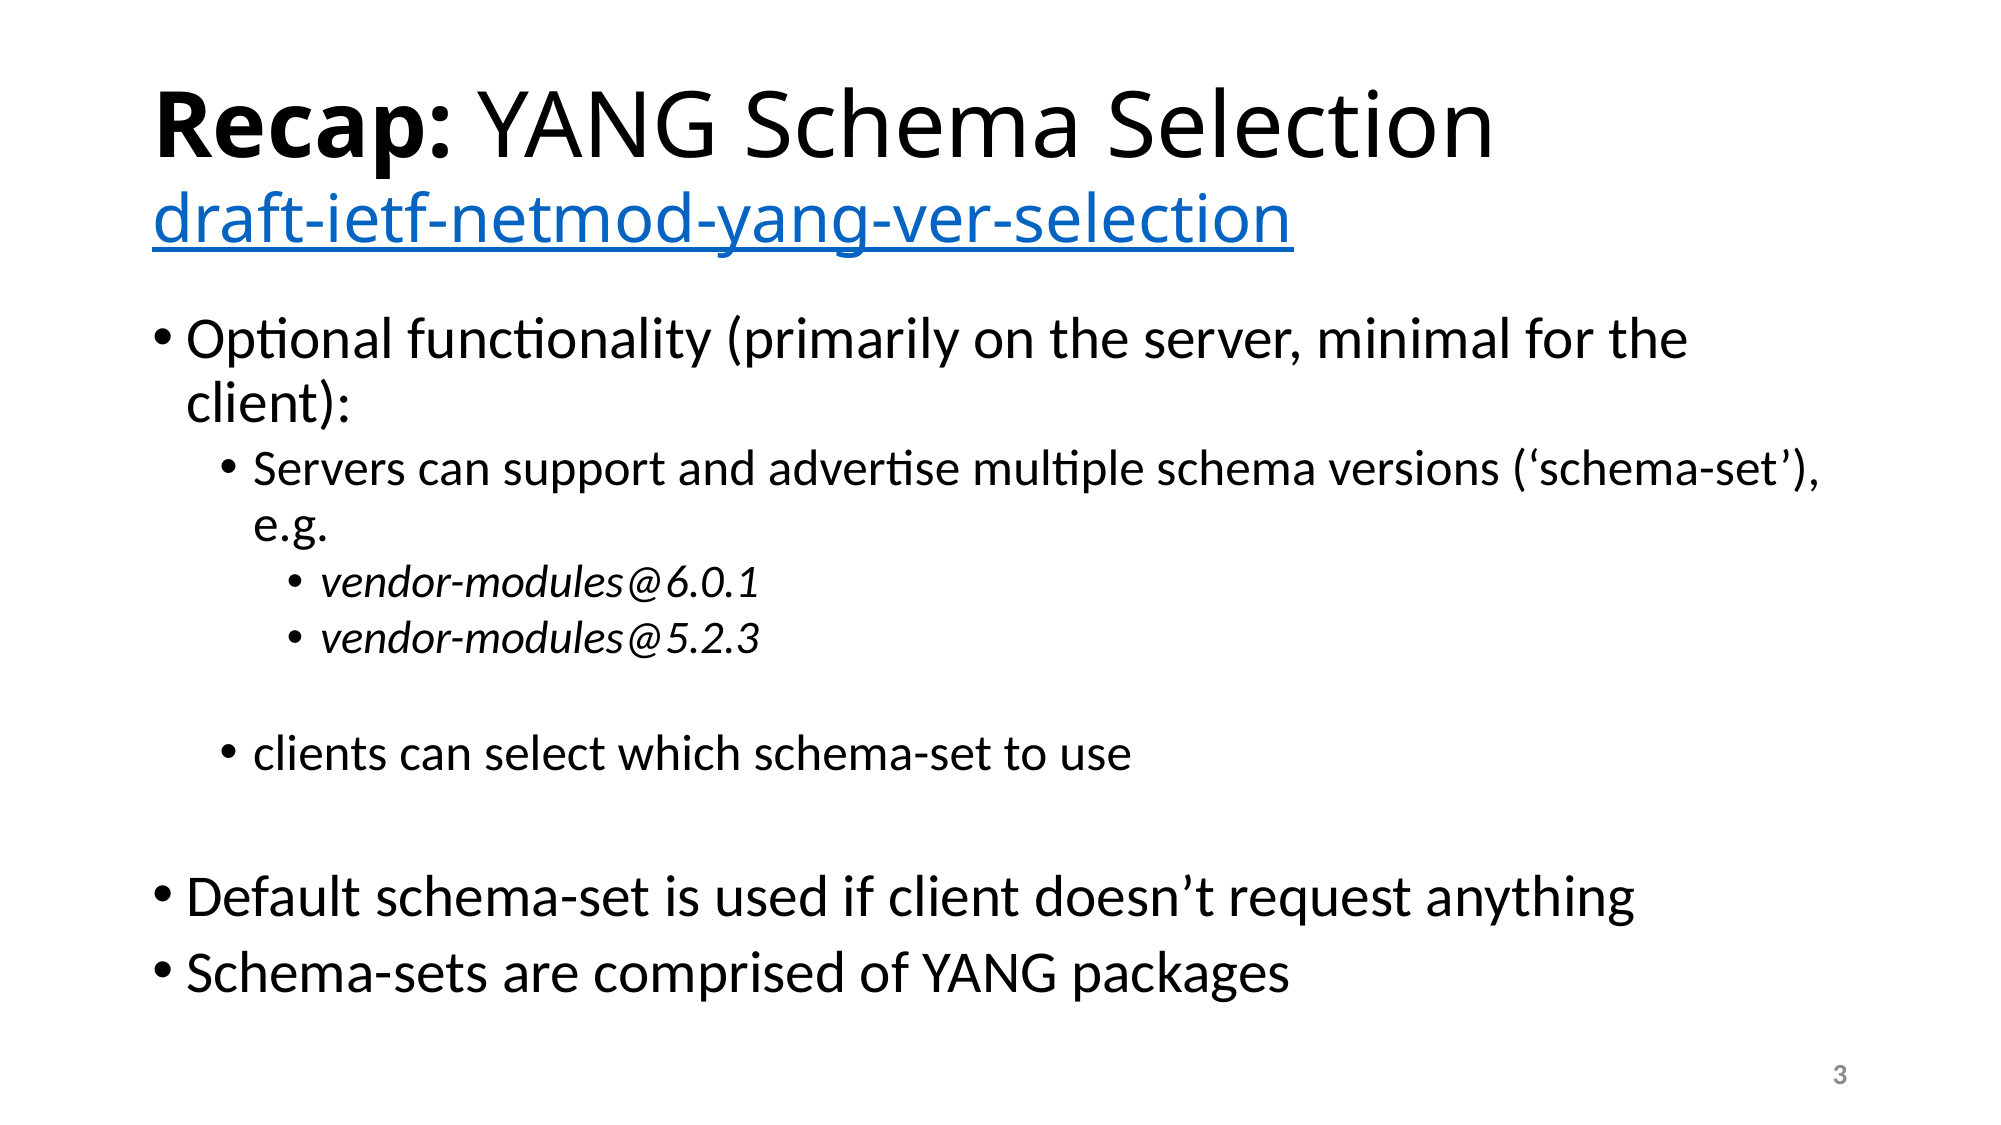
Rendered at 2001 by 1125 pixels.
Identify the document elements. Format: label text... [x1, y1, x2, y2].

title Recap: YANG Schema Selection draft-ietf-netmod-yang-ver-selection [137, 59, 1863, 278]
list Optional functionality (primarily on the server, minimal for the client): Servers can support and advertise multiple schema versions (‘schema-set’), e.g. vendor-modules@6.0.1 vendor-modules@5.2.3 clients can select which schema-set to use Default schema-set is used if client doesn’t request anything Schema-sets are comprised of YANG packages [137, 299, 1863, 1014]
slide_number 3 [1412, 1042, 1863, 1103]
